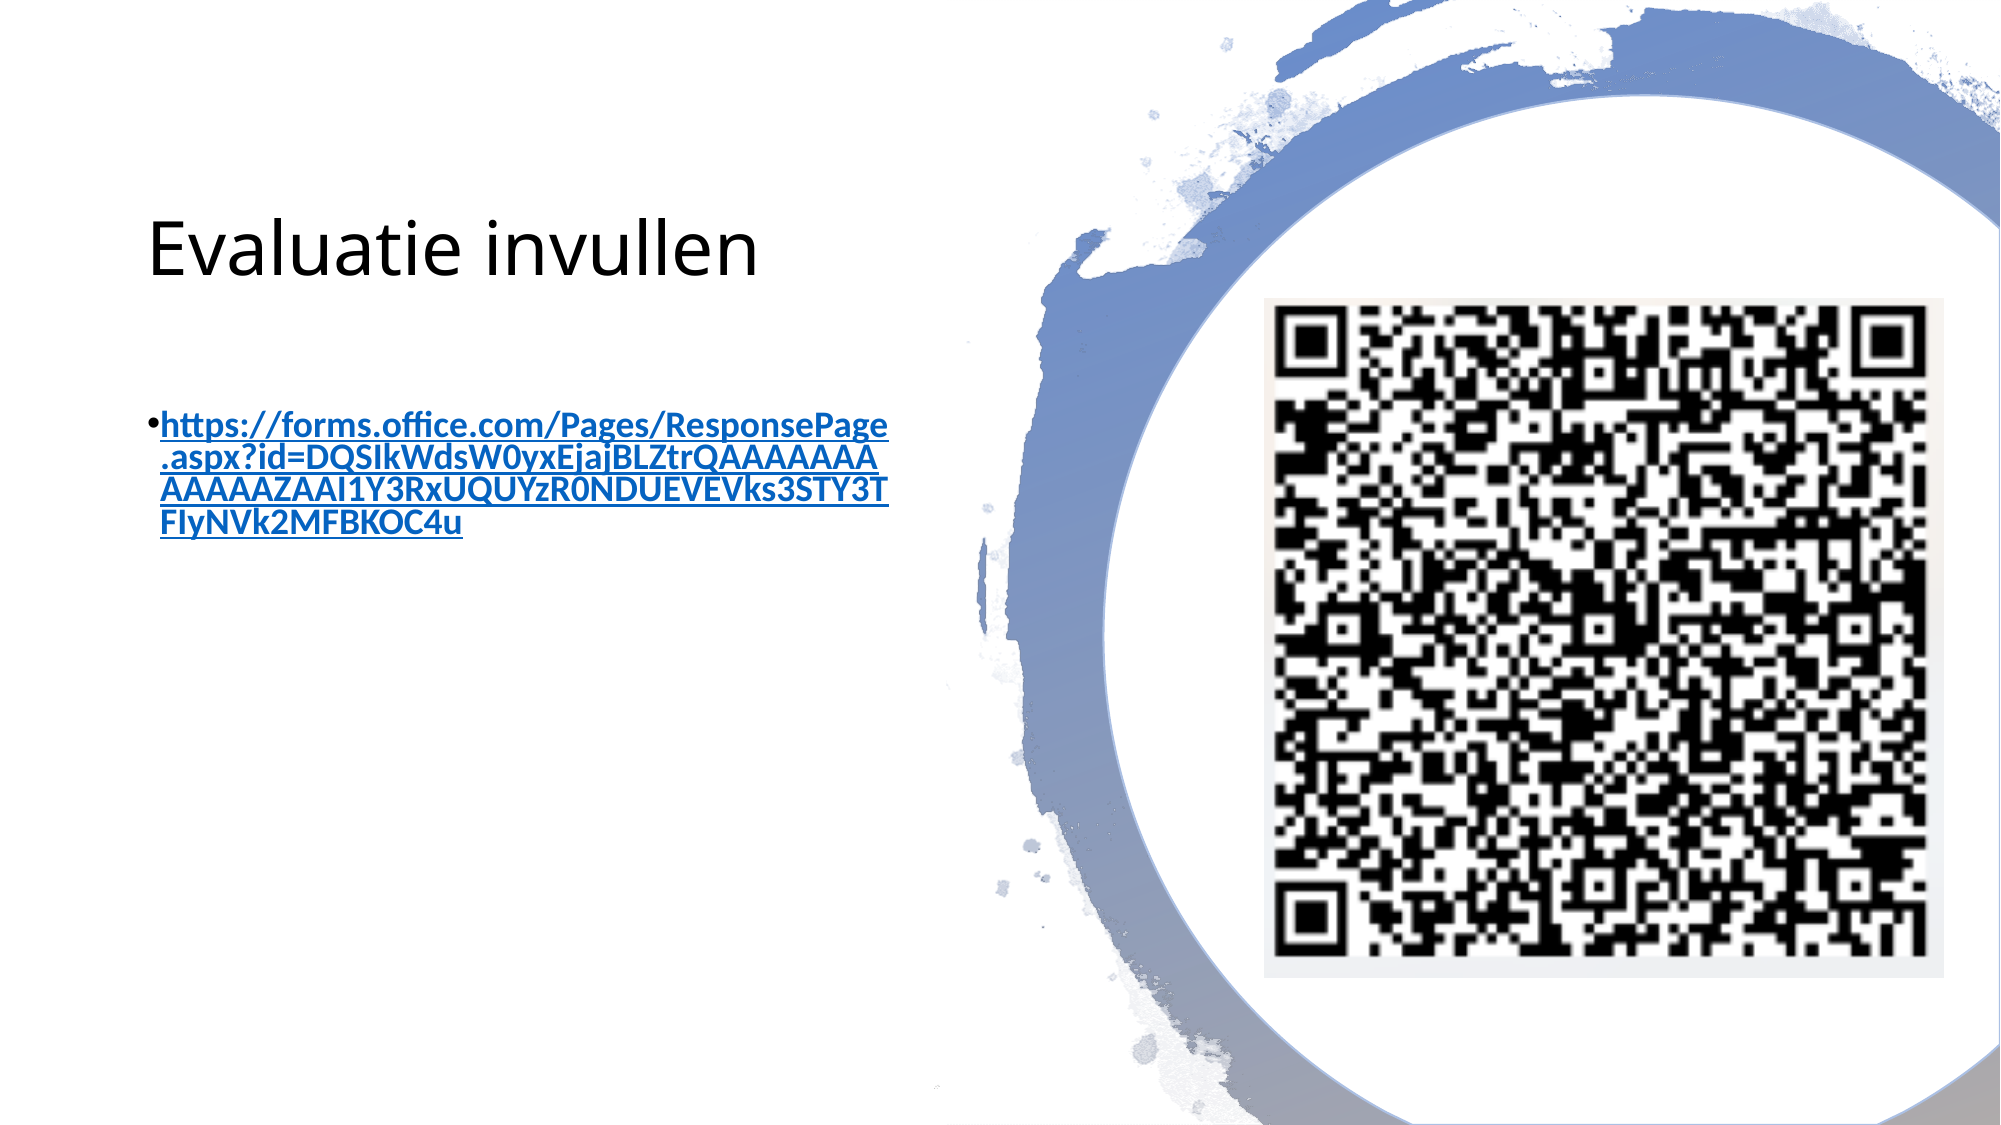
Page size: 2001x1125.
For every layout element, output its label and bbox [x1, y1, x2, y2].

picture [0, 0, 2000, 1125]
list [1264, 298, 1944, 978]
